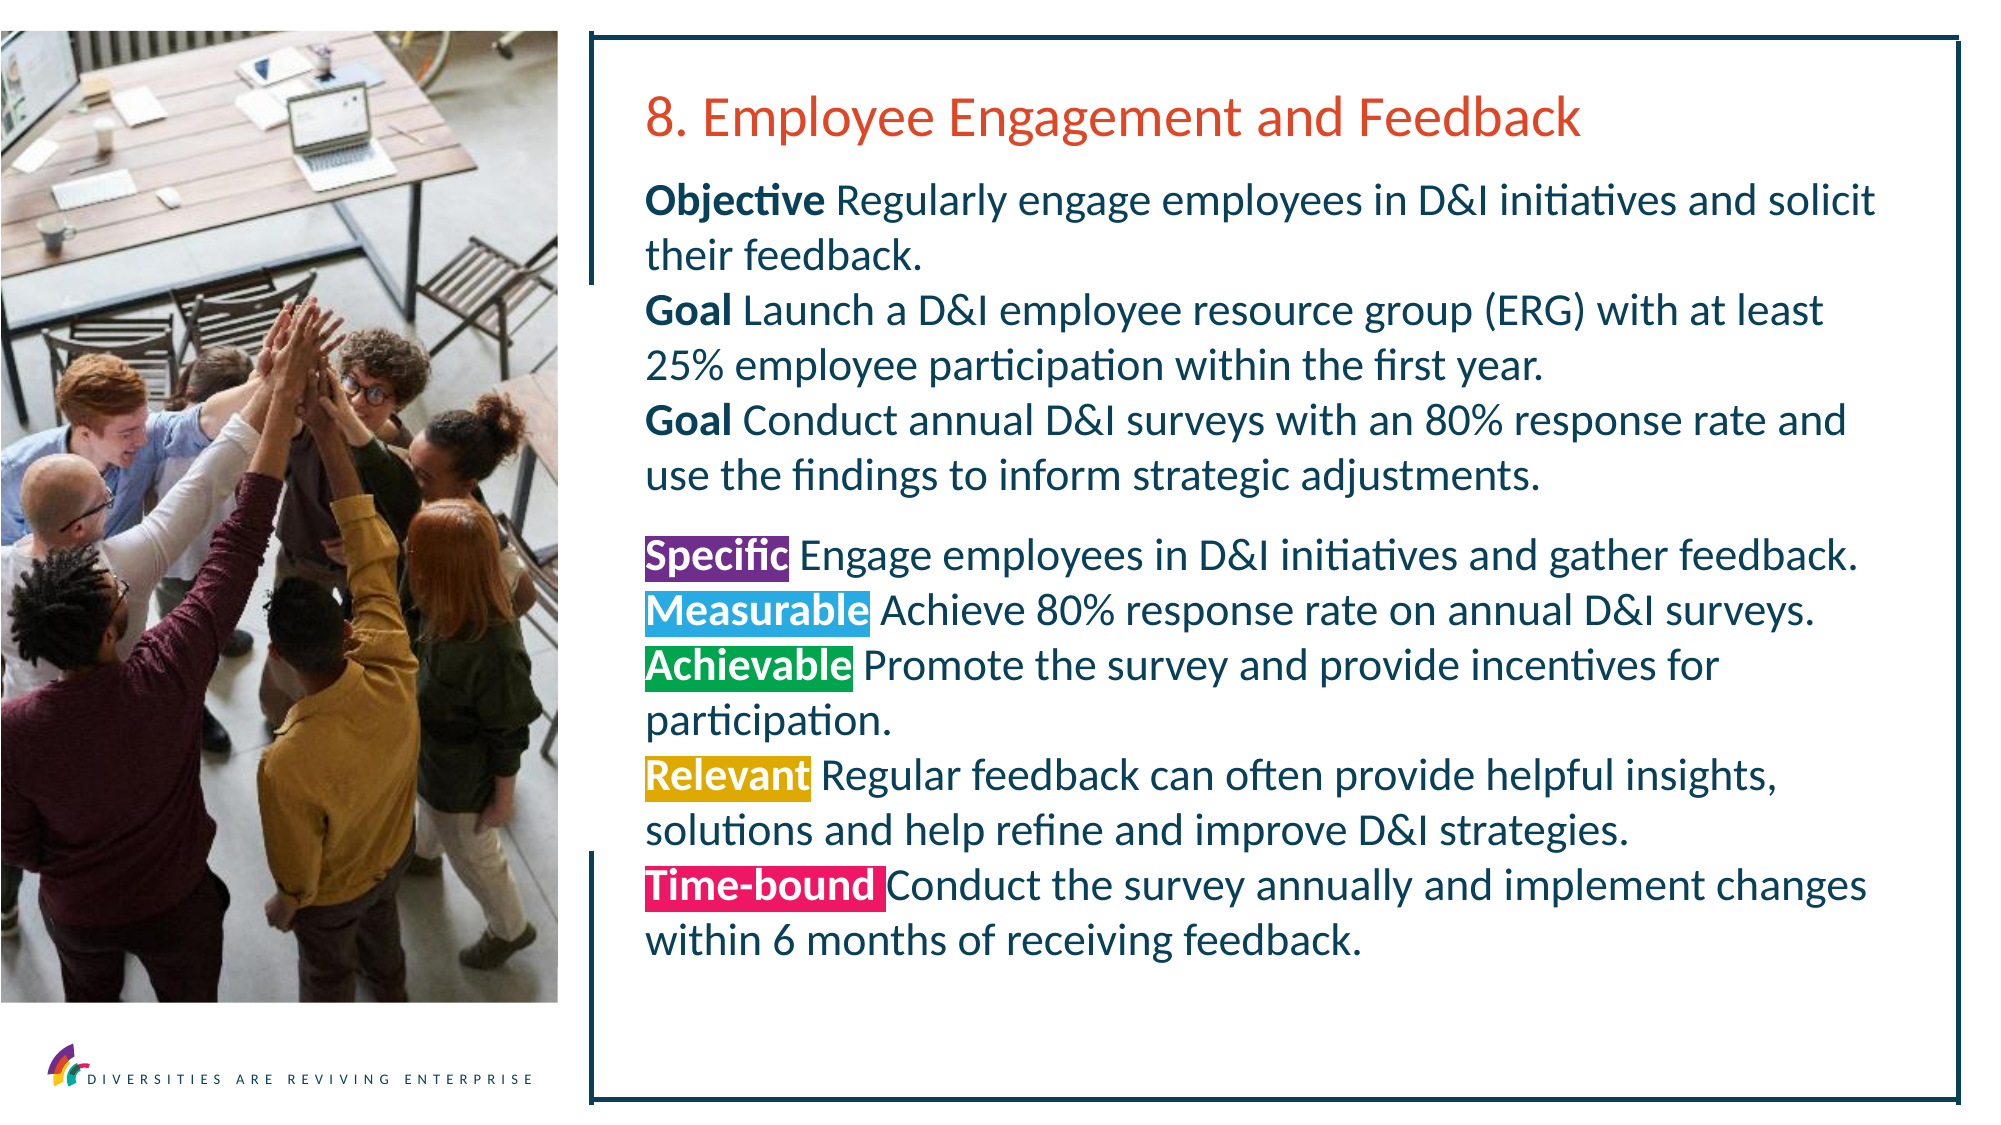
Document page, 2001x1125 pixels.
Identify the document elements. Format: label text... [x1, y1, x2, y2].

list 8. Employee Engagement and Feedback [630, 70, 1707, 127]
list Objective Regularly engage employees in D&I initiatives and solicit their feedback. Goal Launch a D&I employee resource group (ERG) with at least 25% employee participation within the first year. Goal Conduct annual D&I surveys with an 80% response rate and use the findings to inform strategic adjustments. Specific Engage employees in D&I initiatives and gather feedback. Measurable Achieve 80% response rate on annual D&I surveys. Achievable Promote the survey and provide incentives for participation. Relevant Regular feedback can often provide helpful insights, solutions and help refine and improve D&I strategies. Time-bound Conduct the survey annually and implement changes within 6 months of receiving feedback. [630, 162, 1907, 327]
picture [1, 30, 558, 1003]
